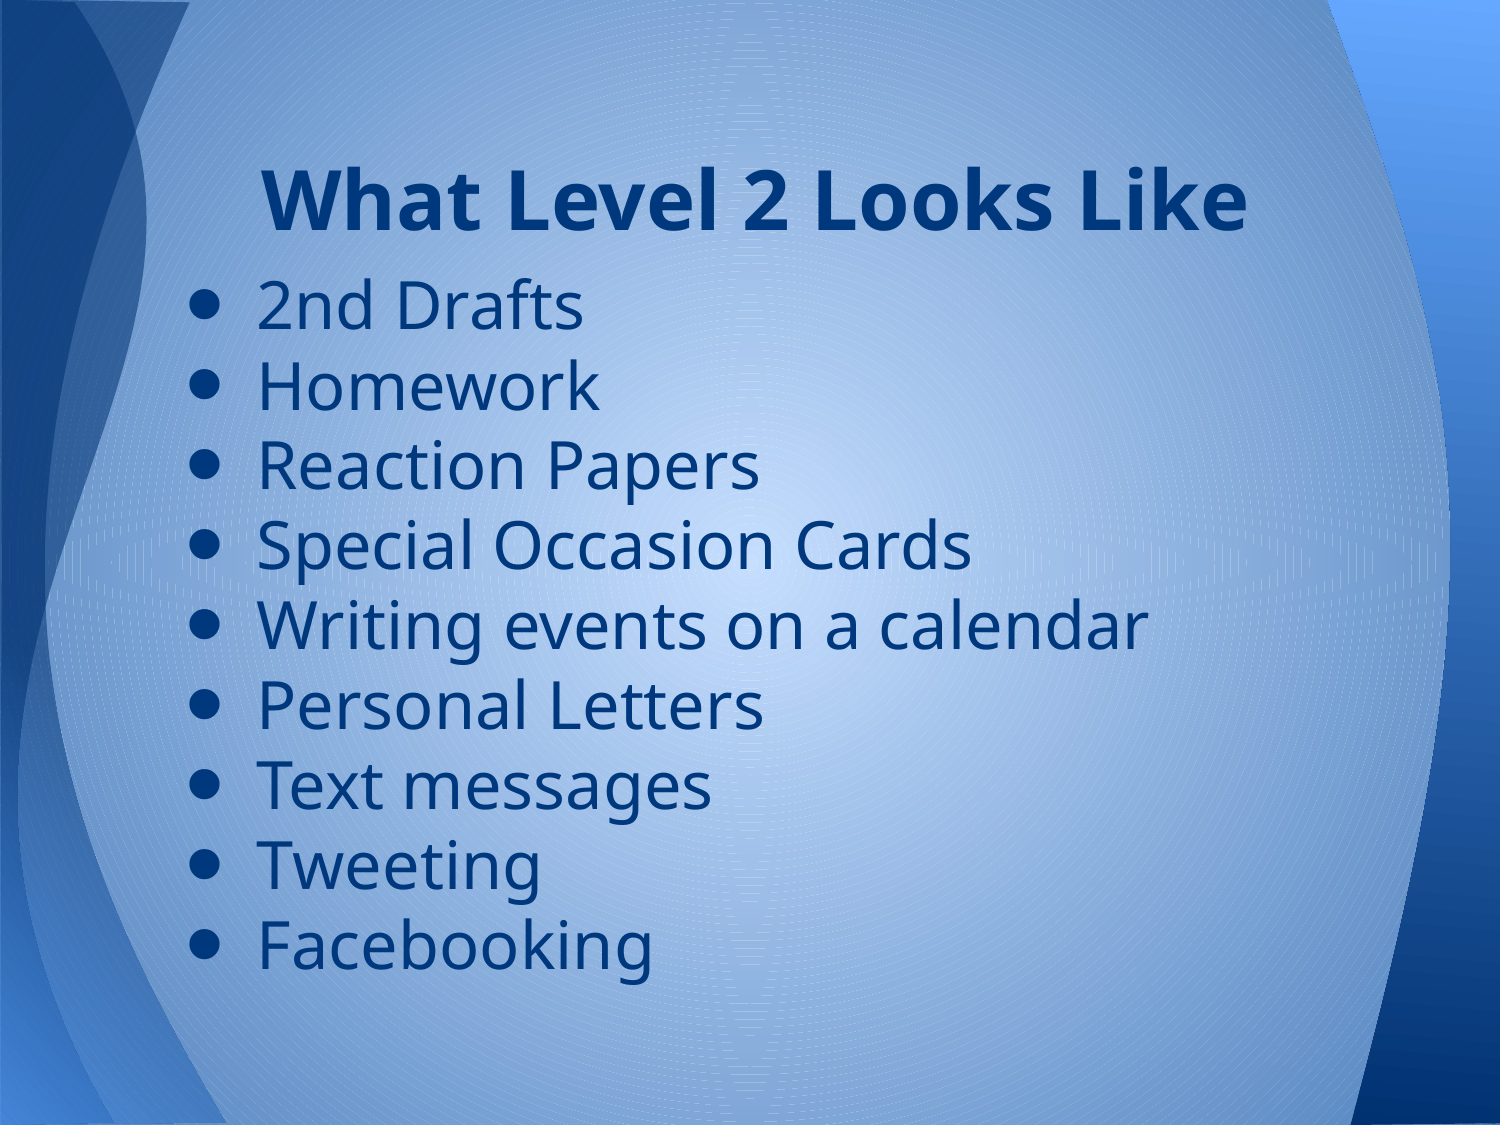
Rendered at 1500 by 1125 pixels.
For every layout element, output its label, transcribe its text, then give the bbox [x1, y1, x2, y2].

title What Level 2 Looks Like [204, 44, 1425, 263]
list 2nd Drafts Homework Reaction Papers Special Occasion Cards Writing events on a calendar Personal Letters Text messages Tweeting Facebooking [166, 248, 1425, 999]
